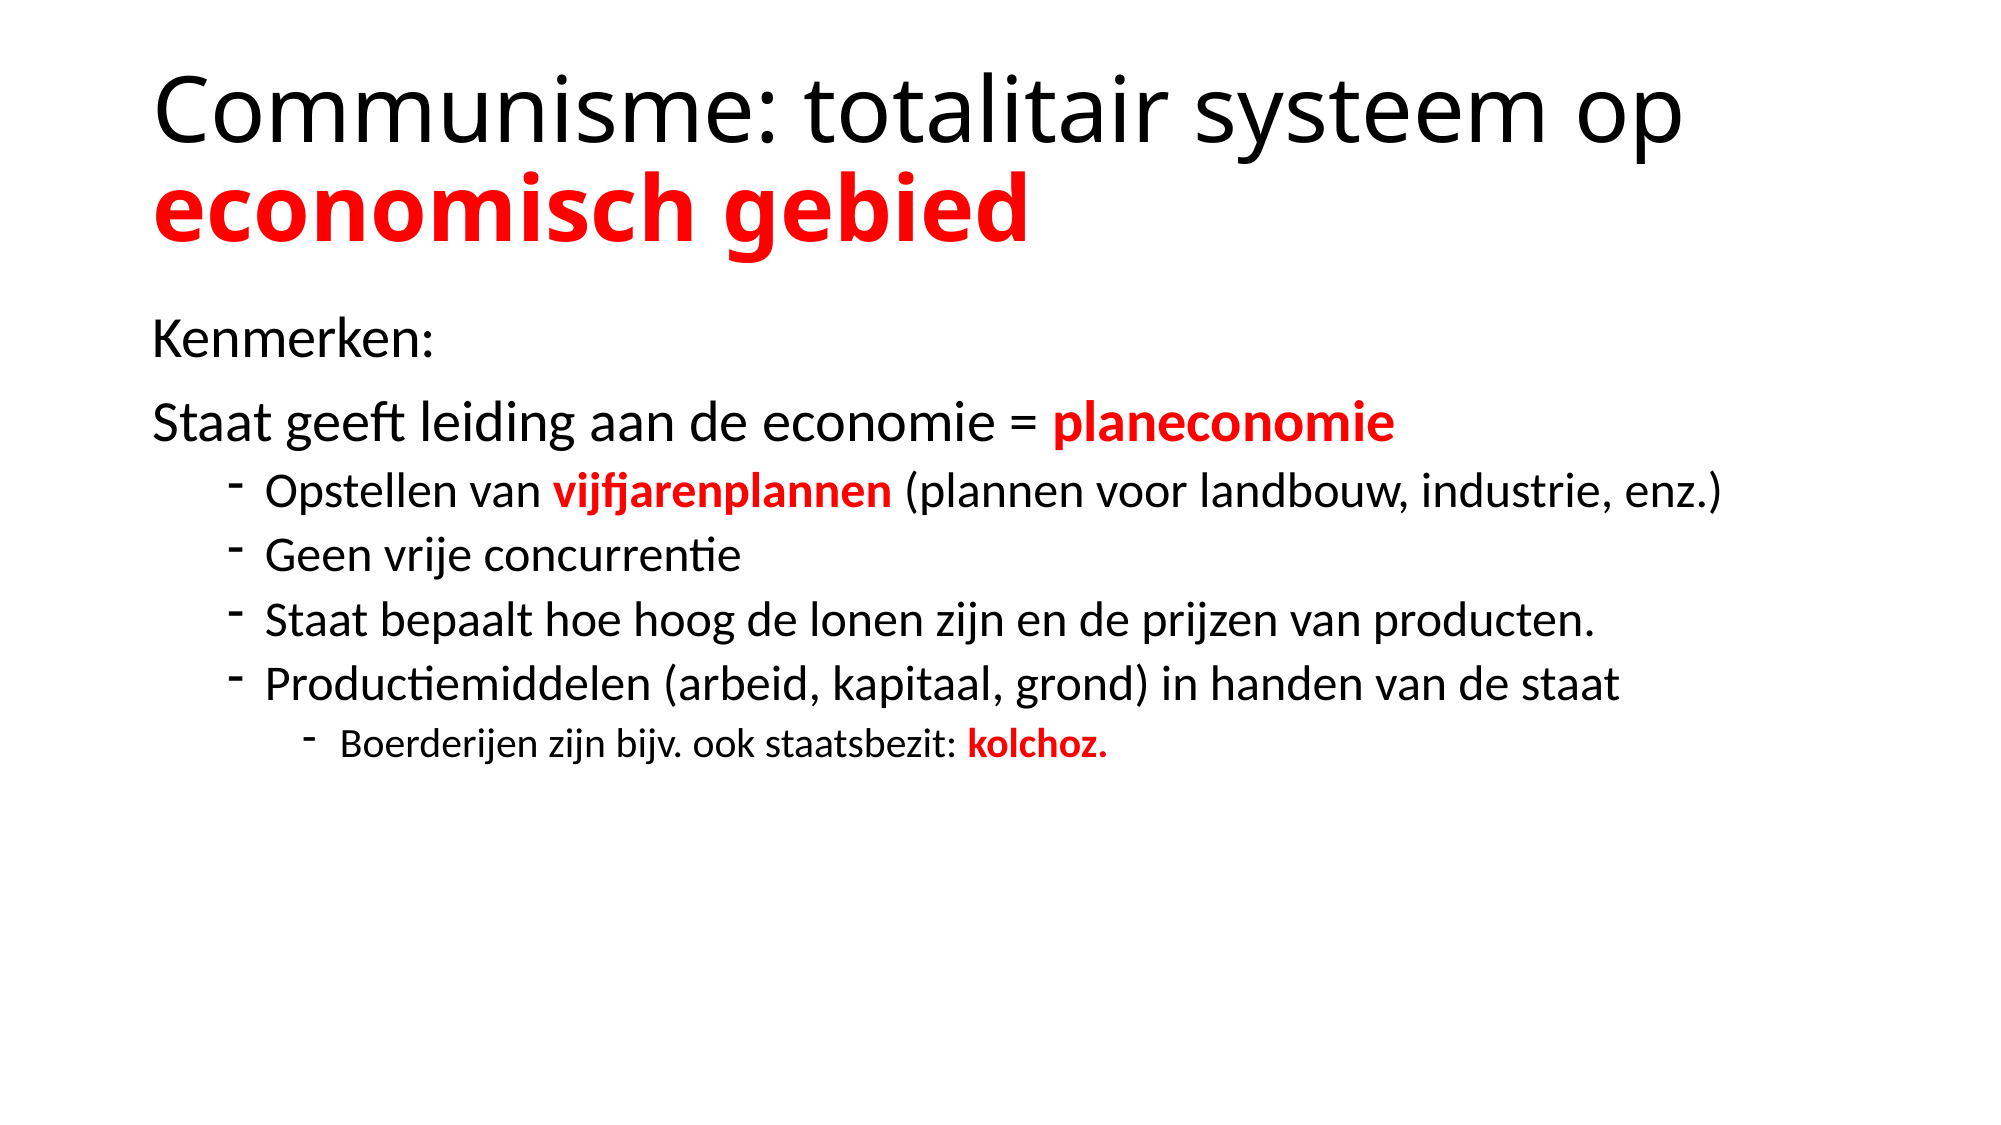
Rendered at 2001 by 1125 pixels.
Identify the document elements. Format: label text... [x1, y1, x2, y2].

title Communisme: totalitair systeem op economisch gebied [137, 53, 1863, 271]
list Kenmerken: Staat geeft leiding aan de economie = planeconomie Opstellen van vijfjarenplannen (plannen voor landbouw, industrie, enz.) Geen vrije concurrentie Staat bepaalt hoe hoog de lonen zijn en de prijzen van producten. Productiemiddelen (arbeid, kapitaal, grond) in handen van de staat Boerderijen zijn bijv. ook staatsbezit: kolchoz. [137, 299, 1863, 1088]
